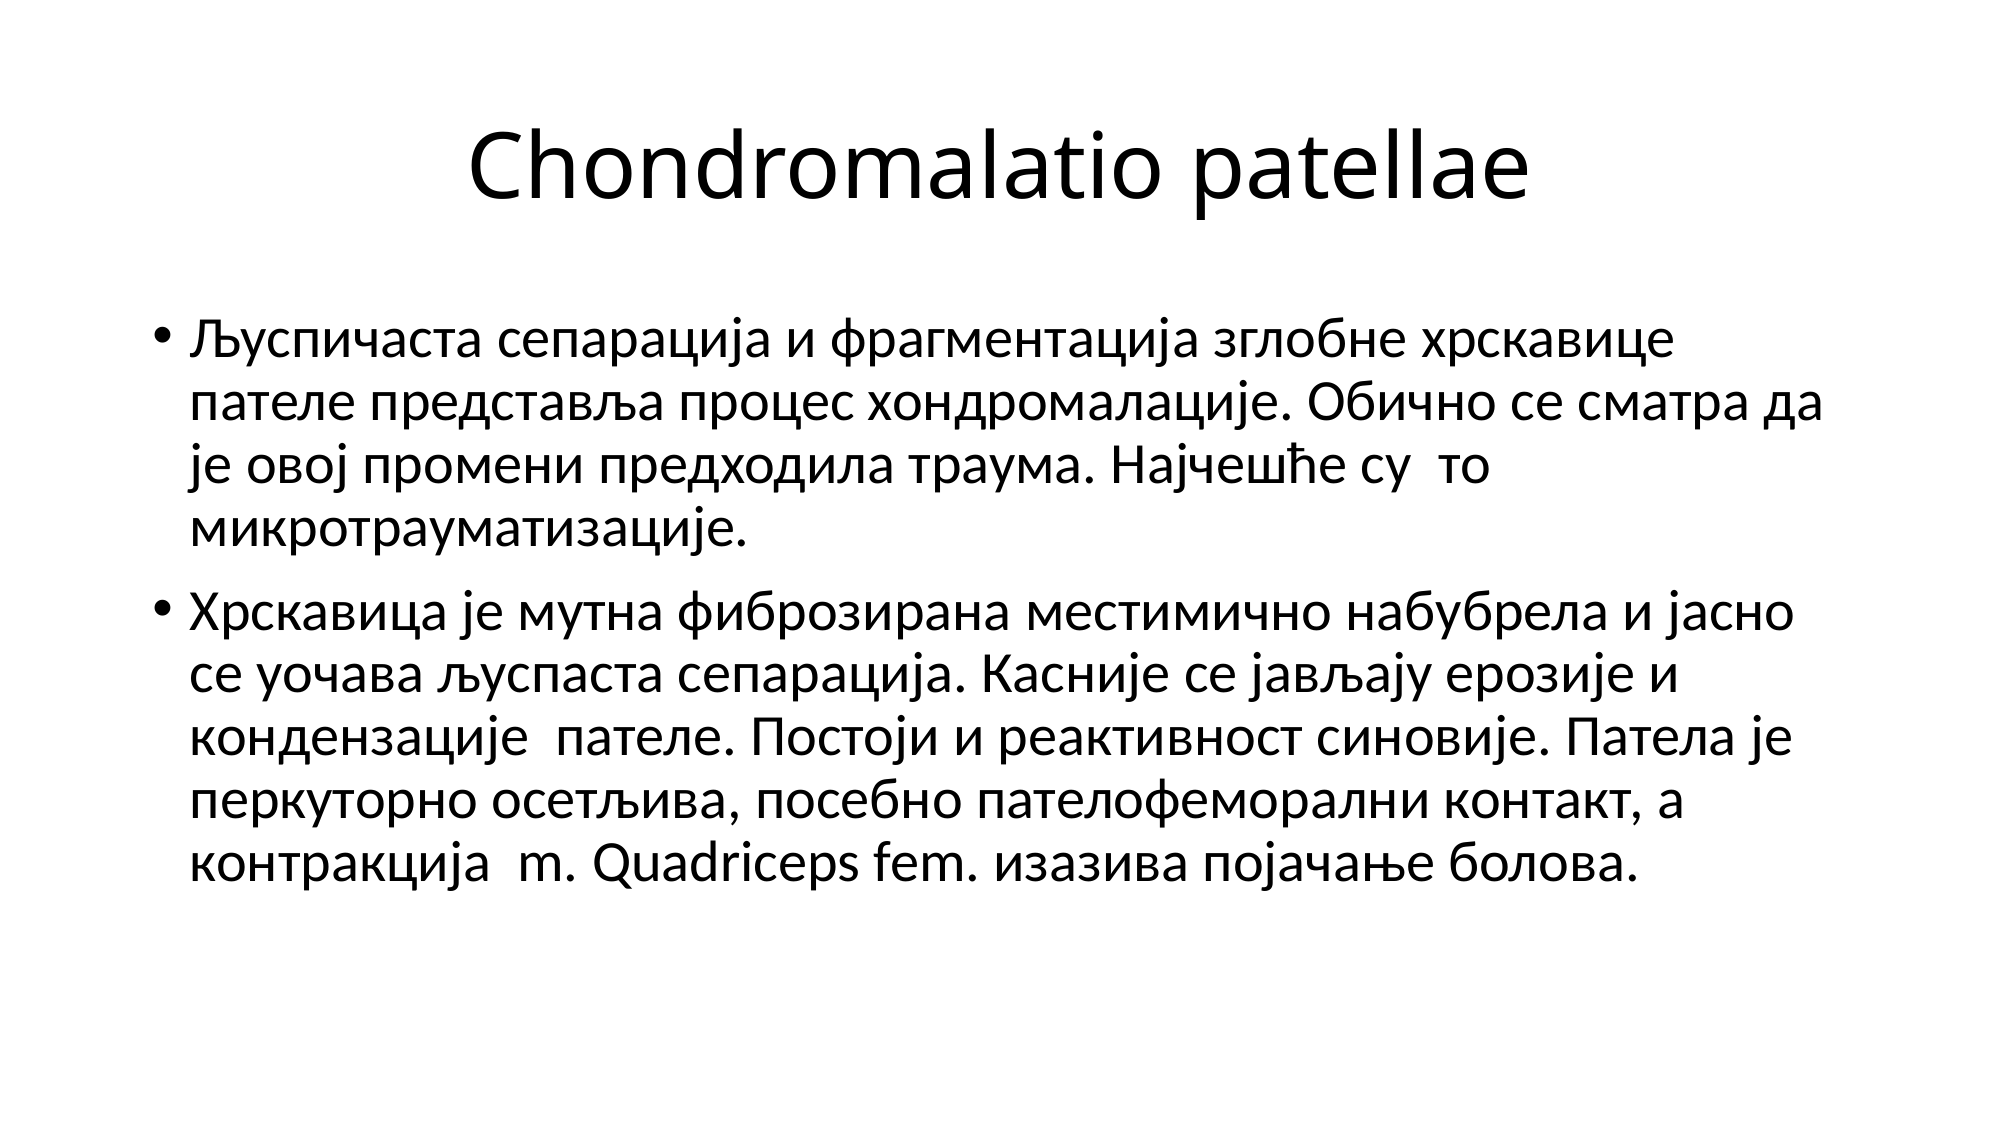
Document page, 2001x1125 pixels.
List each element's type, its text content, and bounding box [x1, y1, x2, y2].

list Љуспичаста сепарација и фрагментација зглобне хрскавице пателе представља процес хондромалације. Обично се сматра да је овој промени предходила траума. Најчешће су то микротрауматизације. Хрскавица је мутна фиброзирана местимично набубрела и јасно се уочава љуспаста сепарација. Касније се јављају ерозије и кондензације пателе. Постоји и реактивност синовије. Патела је перкуторно осетљива, посебно пателофеморални контакт, а контракција m. Quadriceps fem. изазива појачање болова. [137, 299, 1863, 1014]
title Chondromalatio patellae [137, 59, 1863, 278]
